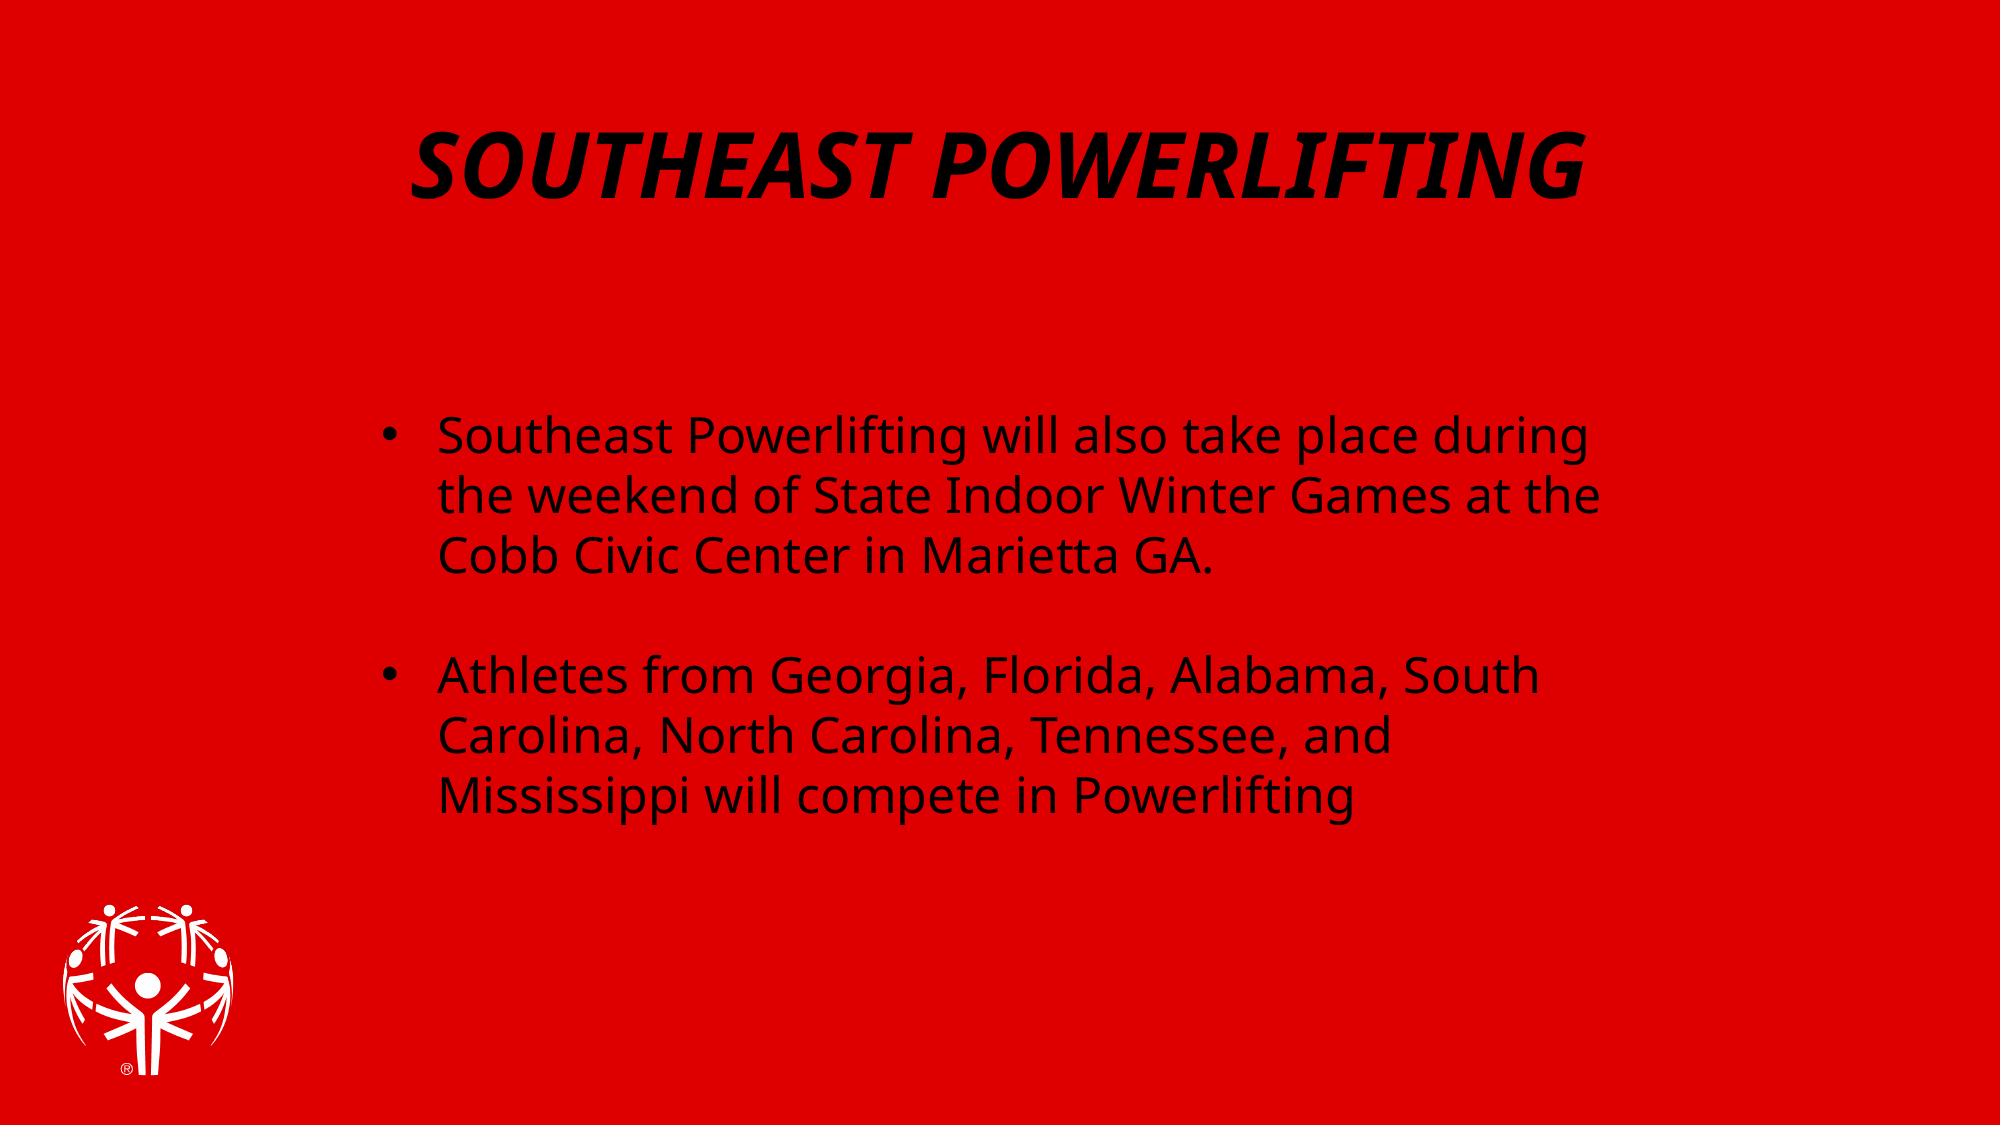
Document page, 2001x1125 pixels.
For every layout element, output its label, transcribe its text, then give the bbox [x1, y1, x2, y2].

title SOUTHEAST POWERLIFTING [137, 59, 1863, 278]
text_box Southeast Powerlifting will also take place during the weekend of State Indoor Winter Games at the Cobb Civic Center in Marietta GA. Athletes from Georgia, Florida, Alabama, South Carolina, North Carolina, Tennessee, and Mississippi will compete in Powerlifting [366, 395, 1666, 831]
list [0, 881, 287, 1098]
